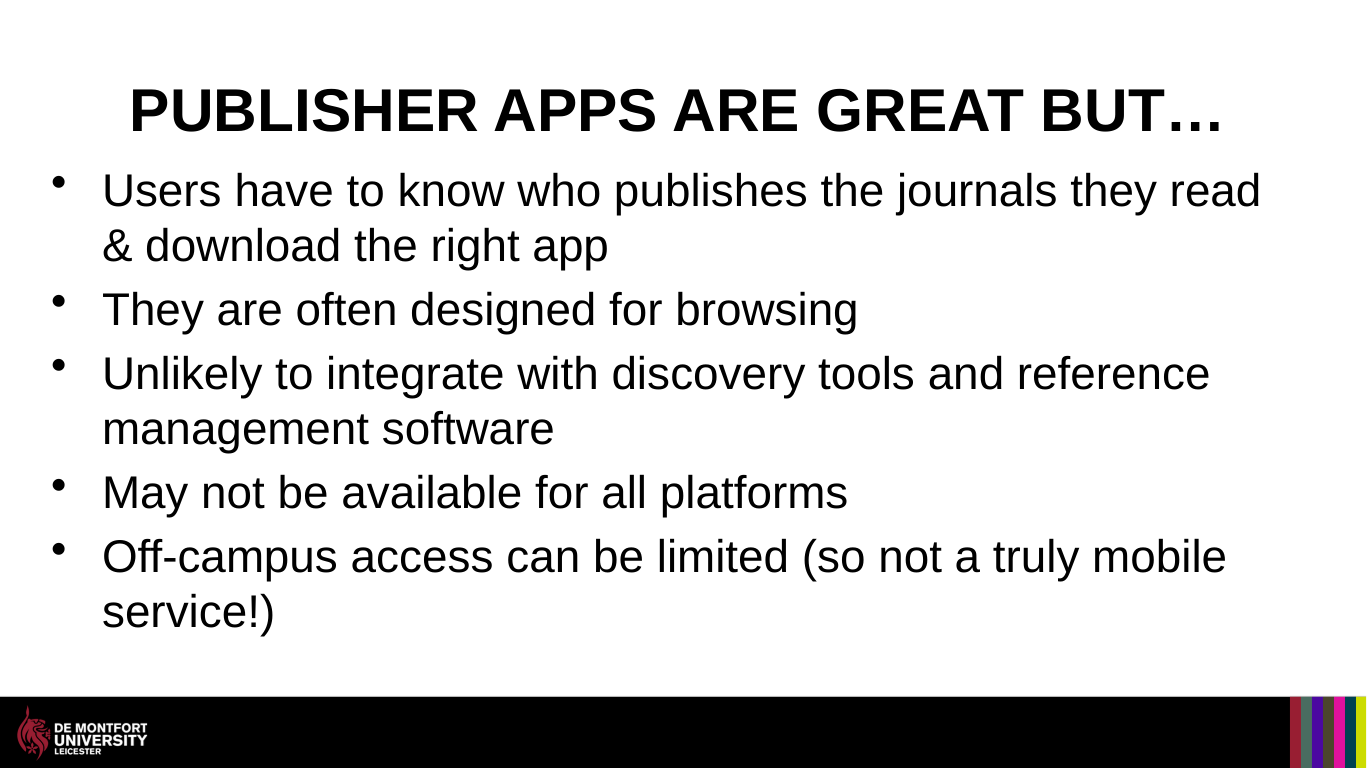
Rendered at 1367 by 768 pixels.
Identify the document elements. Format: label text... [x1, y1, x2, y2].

title Publisher apps are great but… [68, 29, 1288, 153]
list Users have to know who publishes the journals they read & download the right app They are often designed for browsing Unlikely to integrate with discovery tools and reference management software May not be available for all platforms Off-campus access can be limited (so not a truly mobile service!) [37, 153, 1299, 717]
picture [0, 0, 1367, 768]
